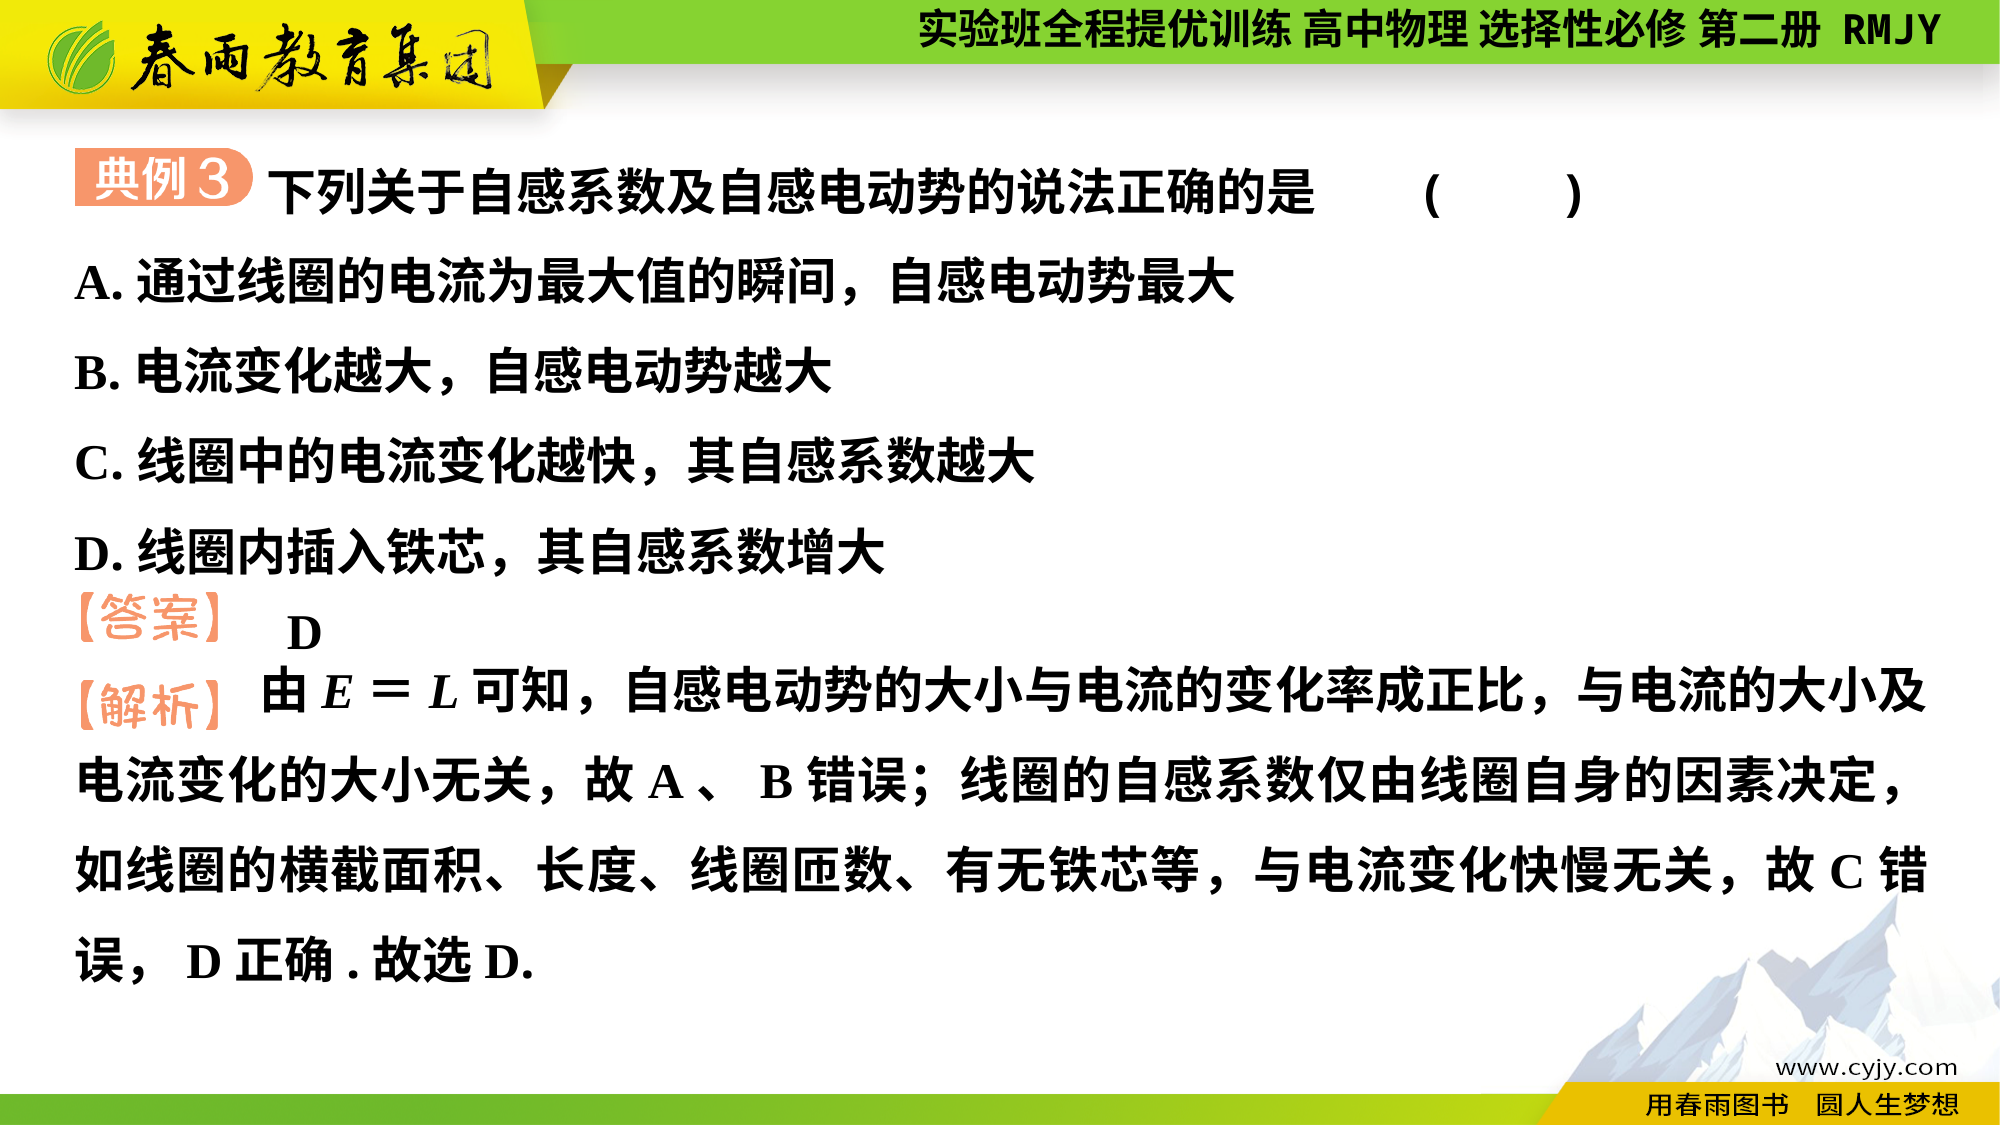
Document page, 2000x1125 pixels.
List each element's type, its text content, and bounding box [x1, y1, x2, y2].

text_box D [272, 562, 338, 668]
list 下列关于自感系数及自感电动势的说法正确的是 ( ) A.通过线圈的电流为最大值的瞬间，自感电动势最大 B.电流变化越大，自感电动势越大 C.线圈中的电流变化越快，其自感系数越大 D.线圈内插入铁芯，其自感系数增大 [59, 122, 1944, 581]
picture [0, 0, 2000, 1125]
